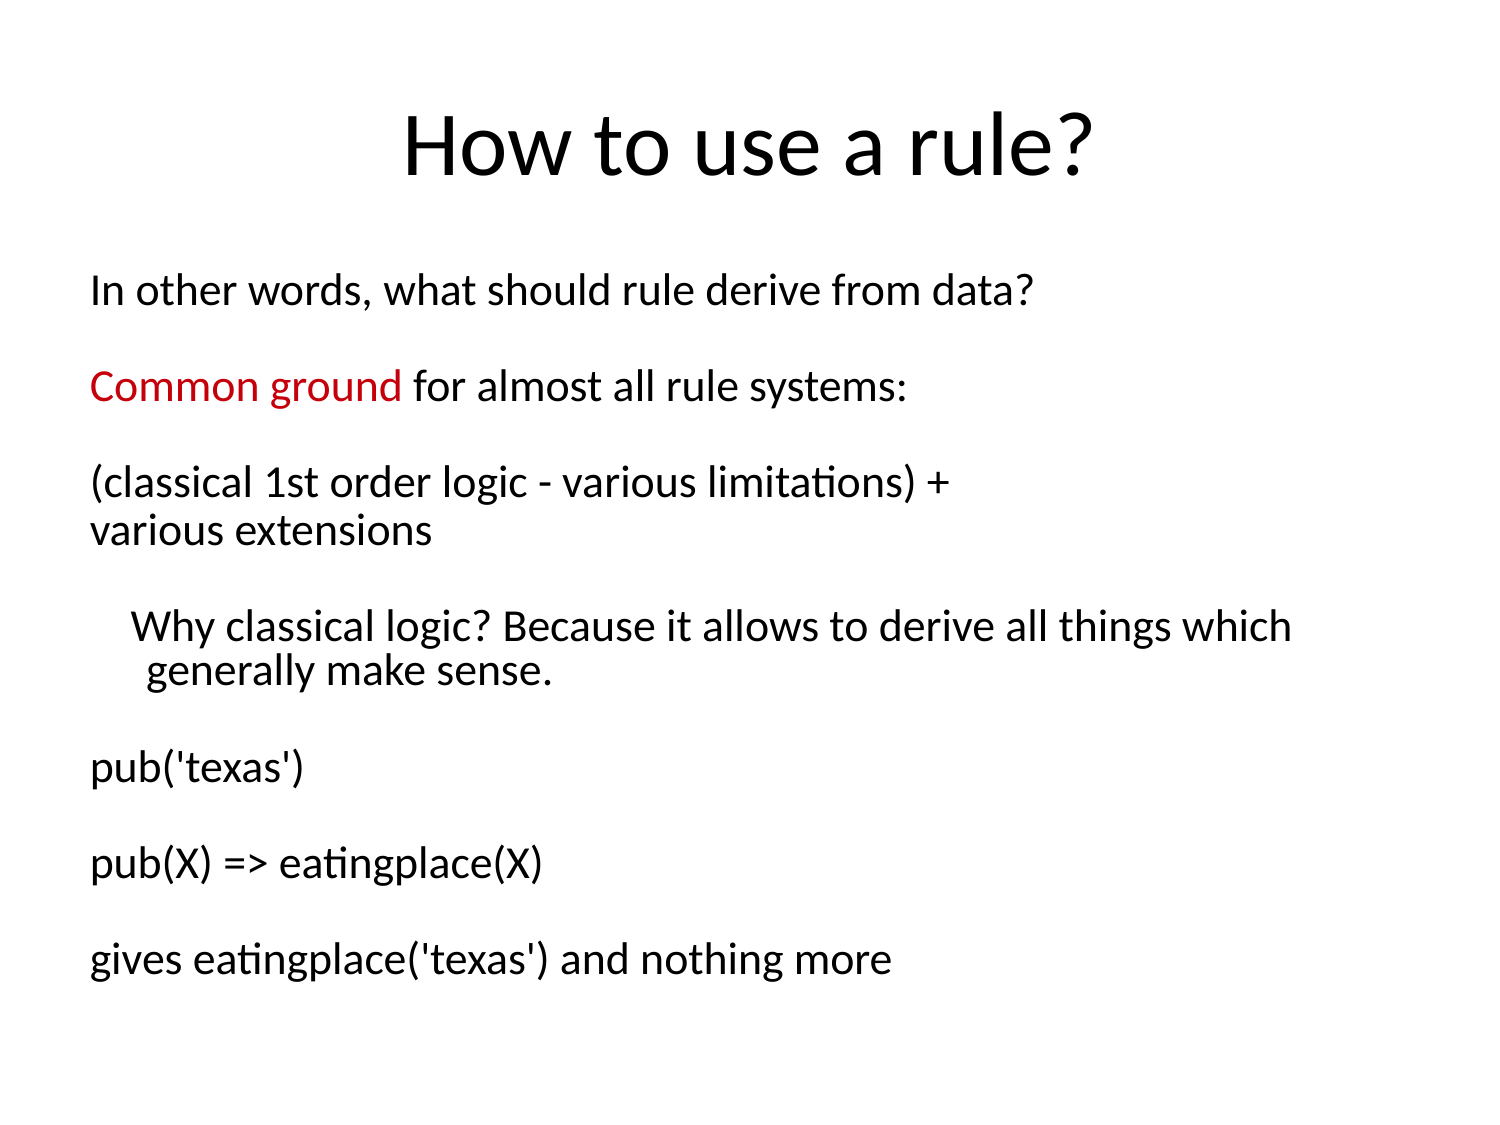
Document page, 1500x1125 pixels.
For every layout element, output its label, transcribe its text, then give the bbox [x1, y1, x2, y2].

title How to use a rule? [75, 45, 1425, 233]
text_box In other words, what should rule derive from data? Common ground for almost all rule systems: (classical 1st order logic - various limitations) + various extensions Why classical logic? Because it allows to derive all things which generally make sense. pub('texas') pub(X) => eatingplace(X) gives eatingplace('texas') and nothing more [74, 262, 1425, 1005]
